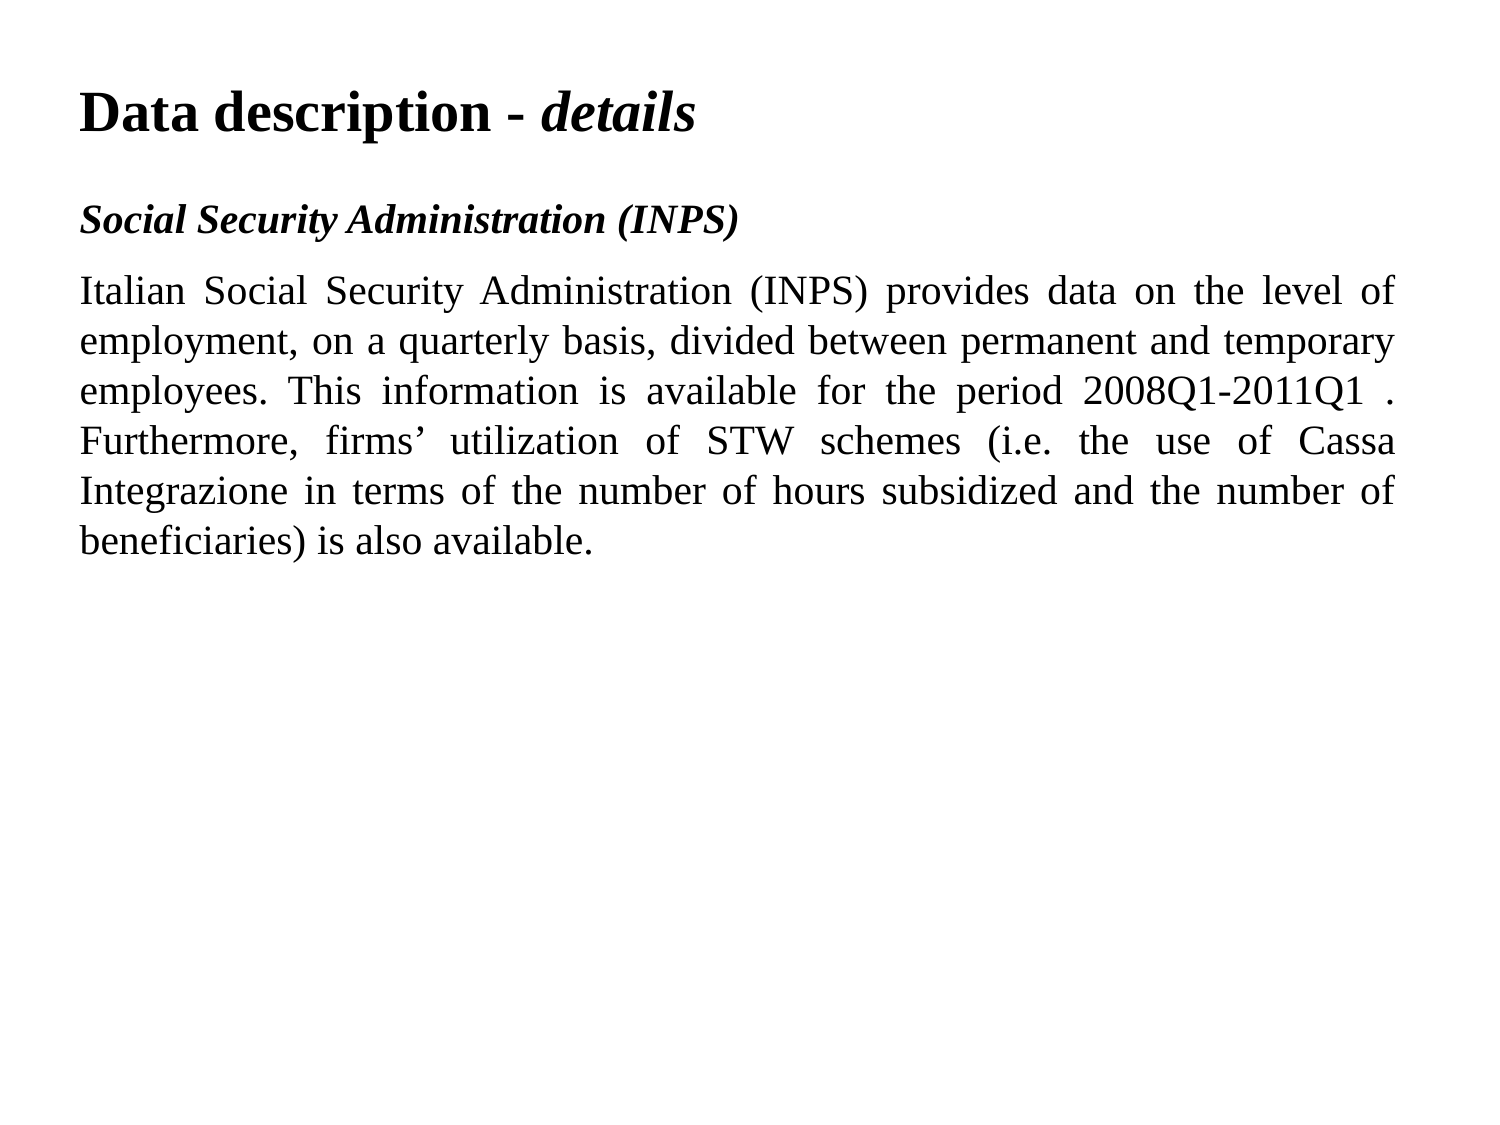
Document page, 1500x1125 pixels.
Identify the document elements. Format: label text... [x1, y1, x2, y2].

text_box Social Security Administration (INPS) Italian Social Security Administration (INPS) provides data on the level of employment, on a quarterly basis, divided between permanent and temporary employees. This information is available for the period 2008Q1-2011Q1 . Furthermore, firms’ utilization of STW schemes (i.e. the use of Cassa Integrazione in terms of the number of hours subsidized and the number of beneficiaries) is also available. [64, 184, 1412, 571]
text_box Data description - details [64, 66, 1340, 149]
